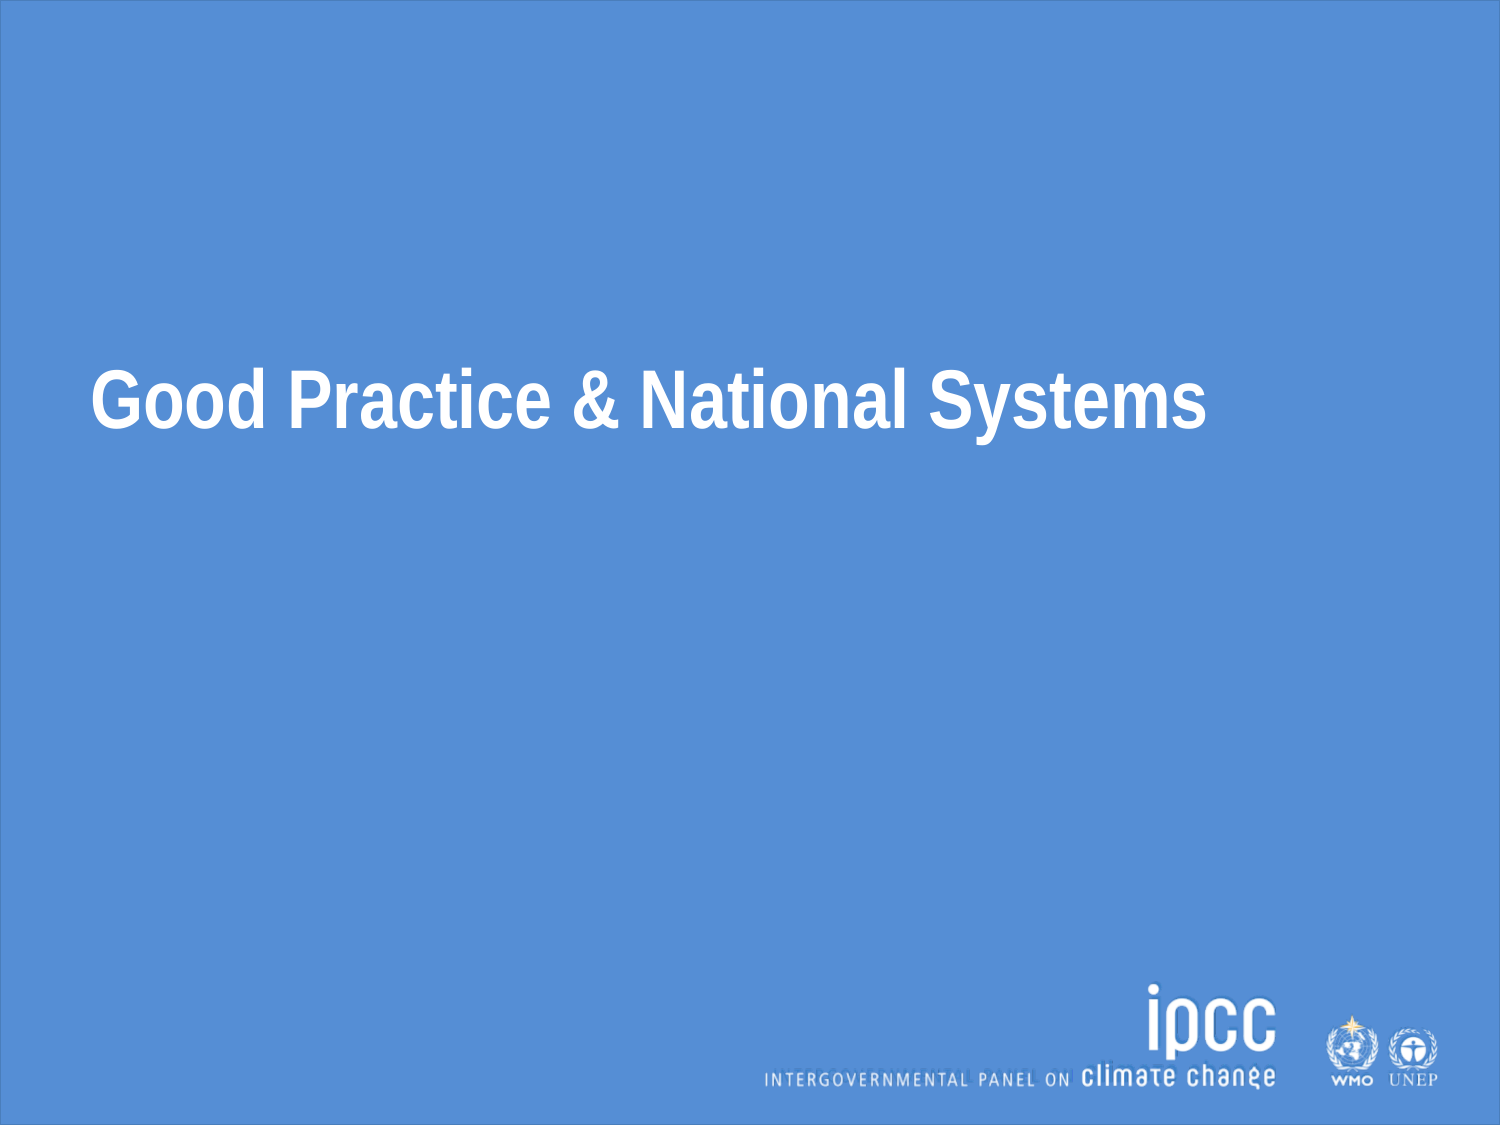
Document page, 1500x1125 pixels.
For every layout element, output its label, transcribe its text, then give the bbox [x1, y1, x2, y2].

title Good Practice & National Systems [74, 337, 1426, 801]
picture [699, 949, 1491, 1120]
